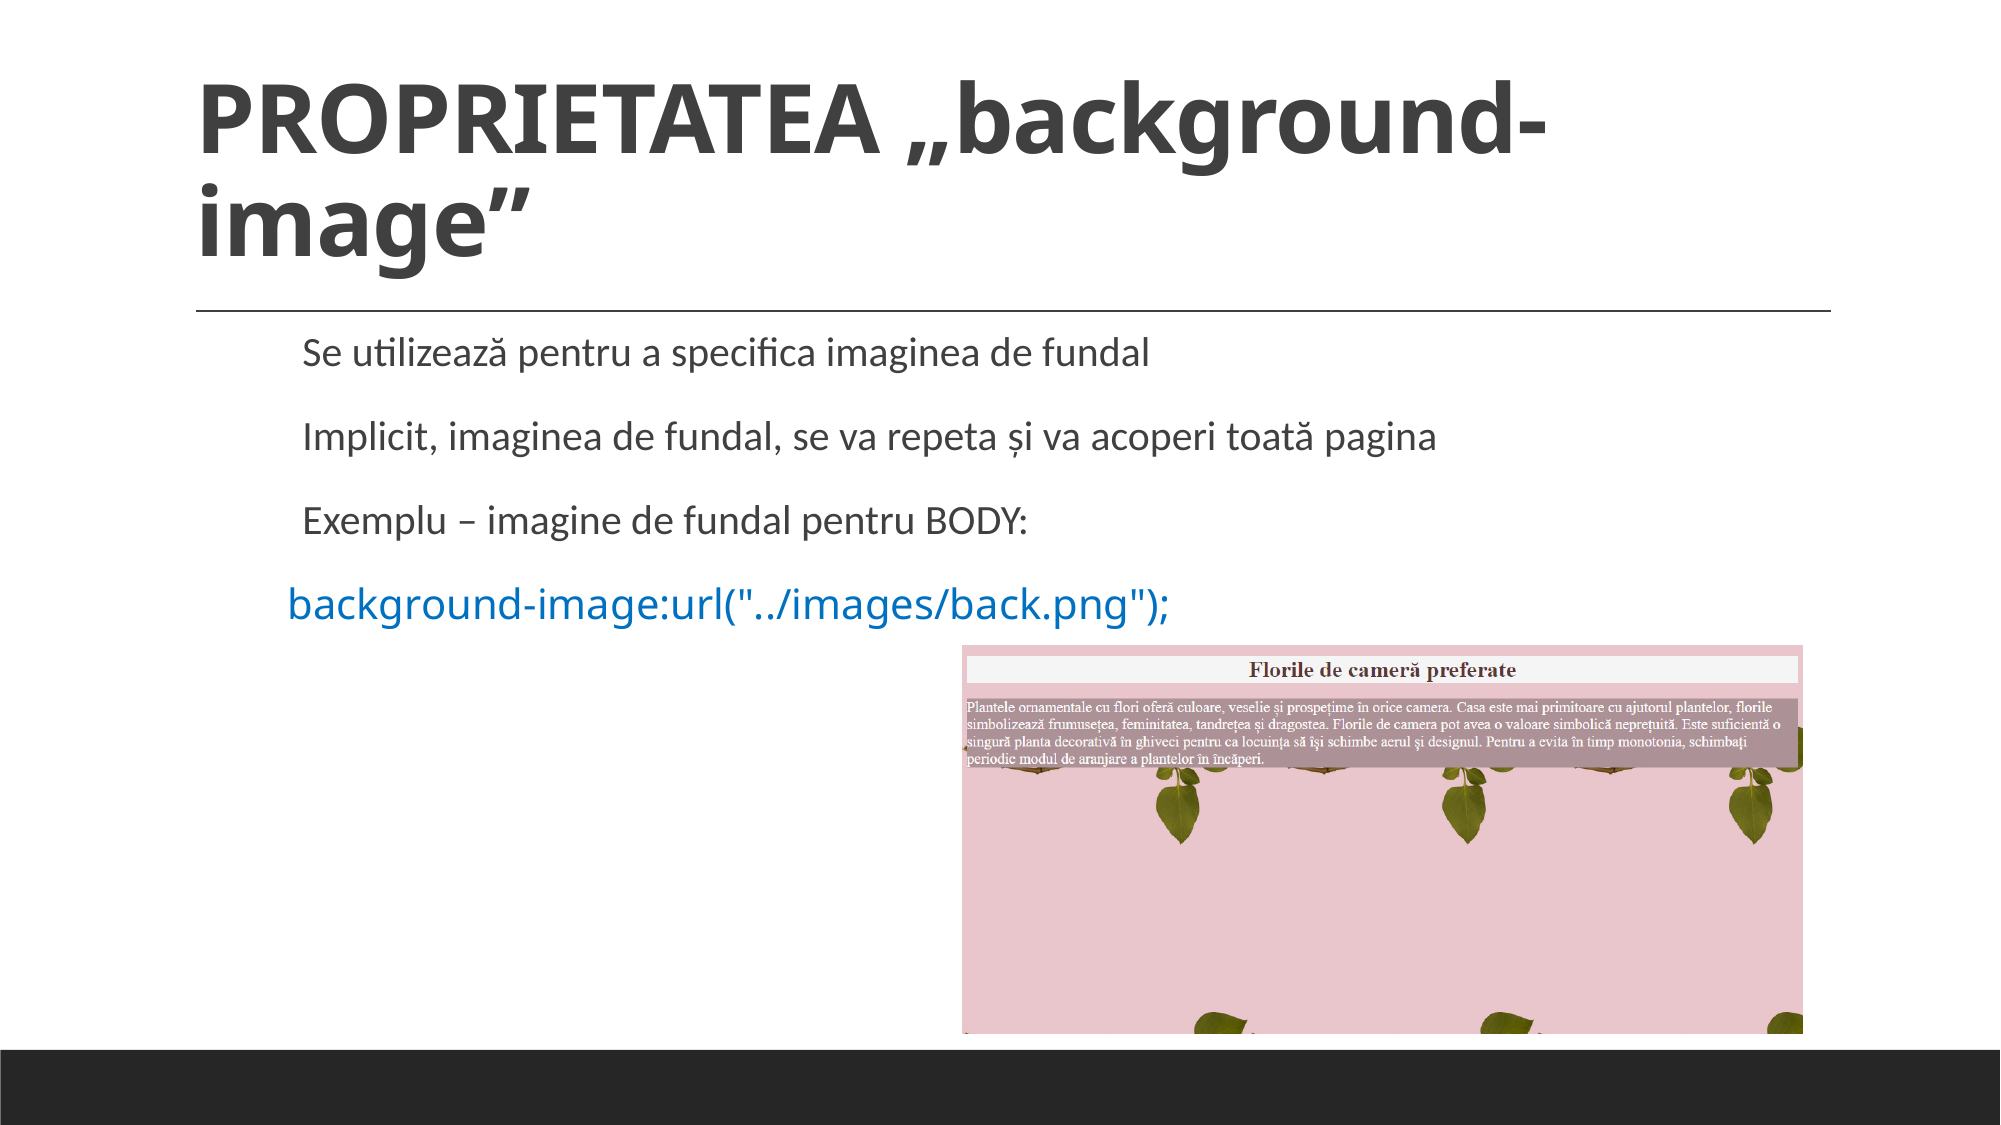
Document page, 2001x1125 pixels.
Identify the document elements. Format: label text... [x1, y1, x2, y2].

title PROPRIETATEA „background-image” [180, 47, 1830, 285]
list Se utilizează pentru a specifica imaginea de fundal Implicit, imaginea de fundal, se va repeta şi va acoperi toată pagina Exemplu – imagine de fundal pentru BODY: background-image:url("../images/back.png"); [287, 312, 1638, 638]
picture [961, 645, 1804, 1035]
